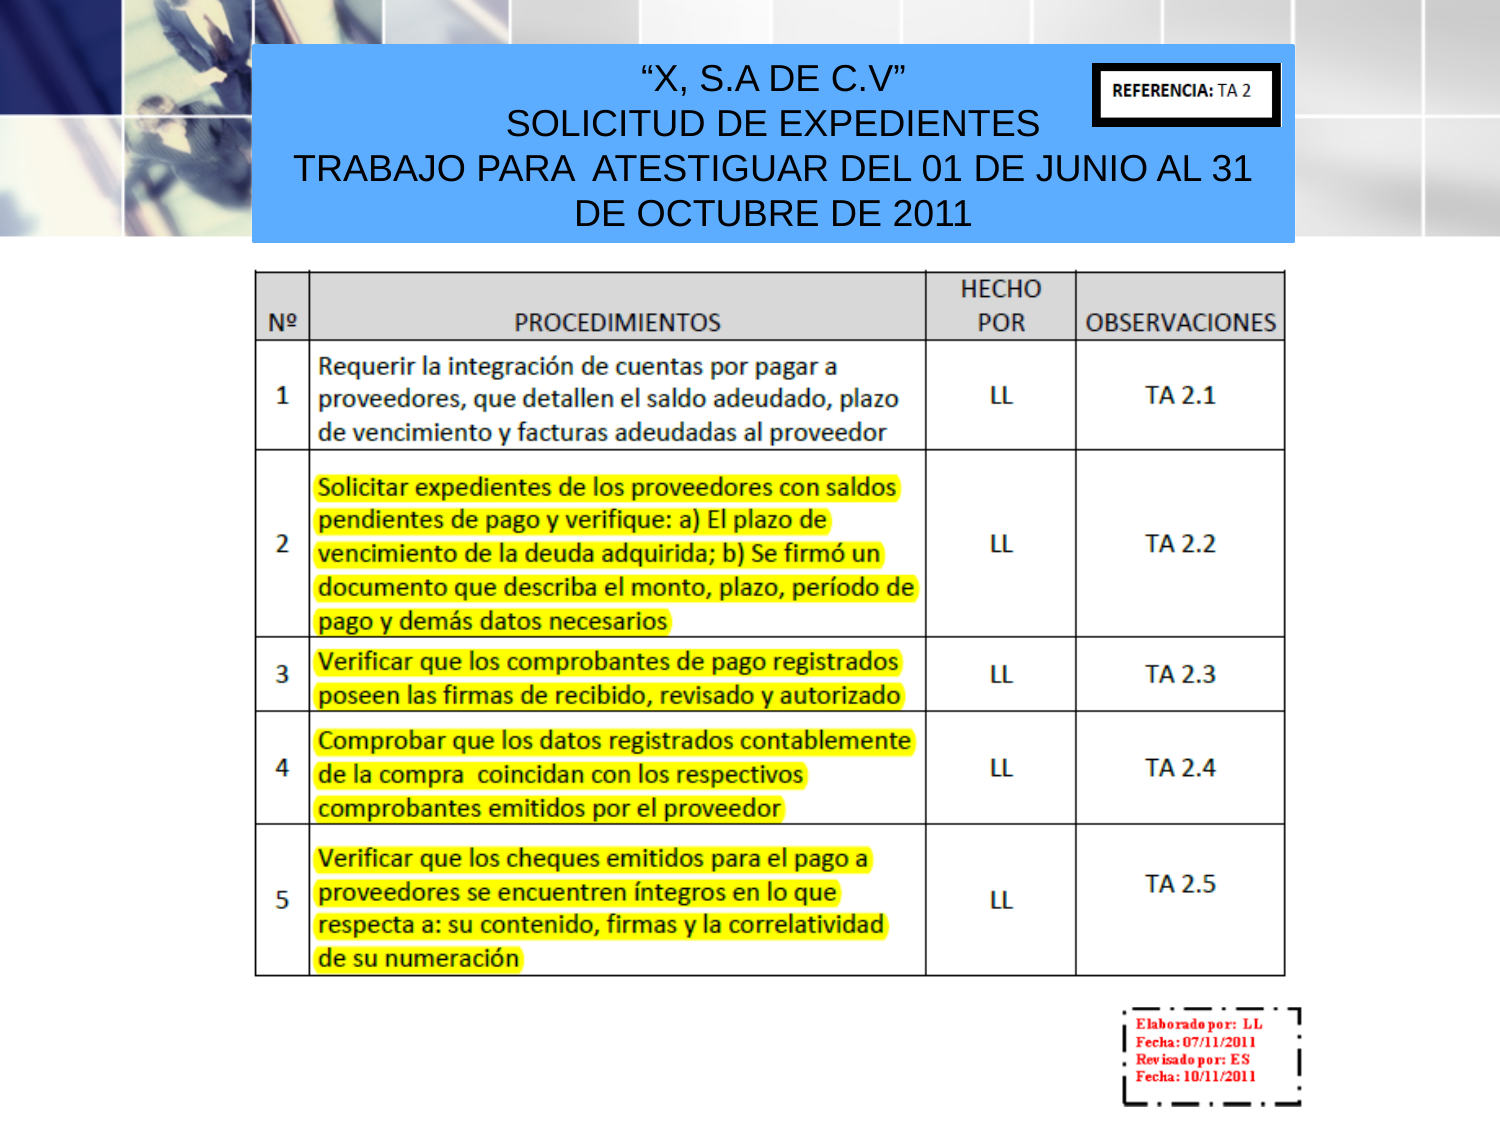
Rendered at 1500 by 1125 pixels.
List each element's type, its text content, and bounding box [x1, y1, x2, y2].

text_box “X, S.A DE C.V” SOLICITUD DE EXPEDIENTES TRABAJO PARA ATESTIGUAR DEL 01 DE JUNIO AL 31 DE OCTUBRE DE 2011 [252, 44, 1295, 243]
picture [241, 266, 1294, 988]
picture [1115, 1002, 1306, 1118]
picture [0, 0, 1500, 238]
picture [1092, 62, 1282, 127]
